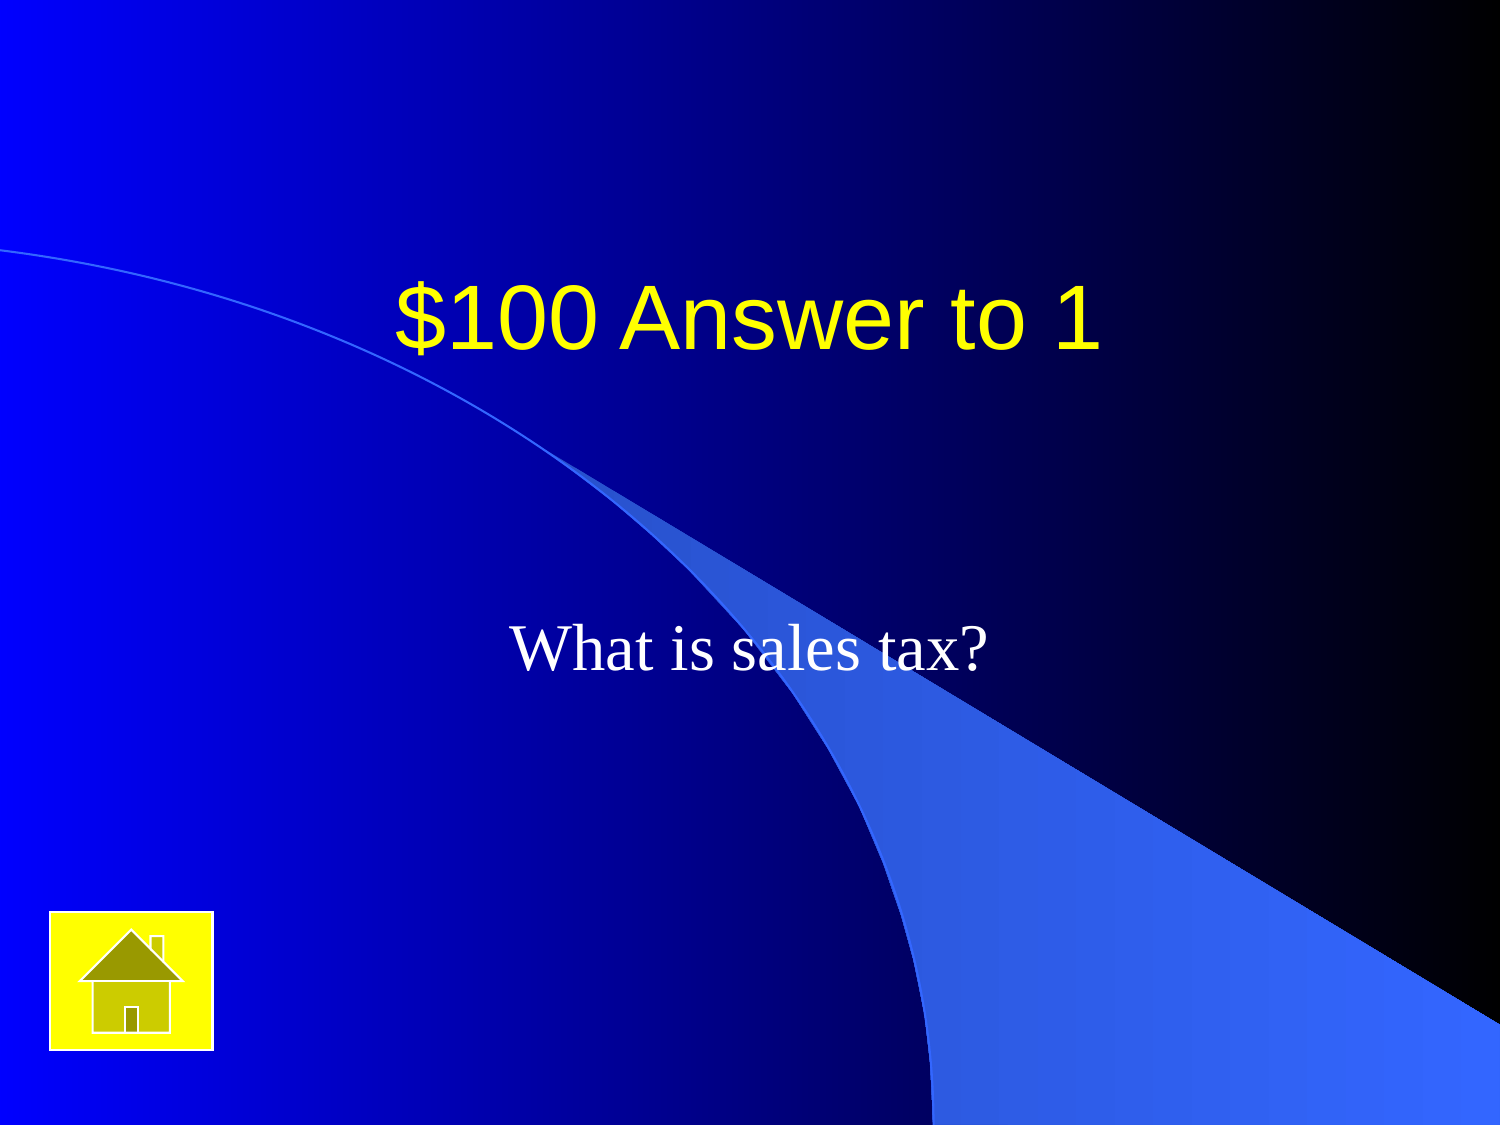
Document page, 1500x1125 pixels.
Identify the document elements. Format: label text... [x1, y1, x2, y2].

subtitle What is sales tax? [112, 499, 1388, 788]
title $100 Answer to 1 [112, 187, 1388, 376]
